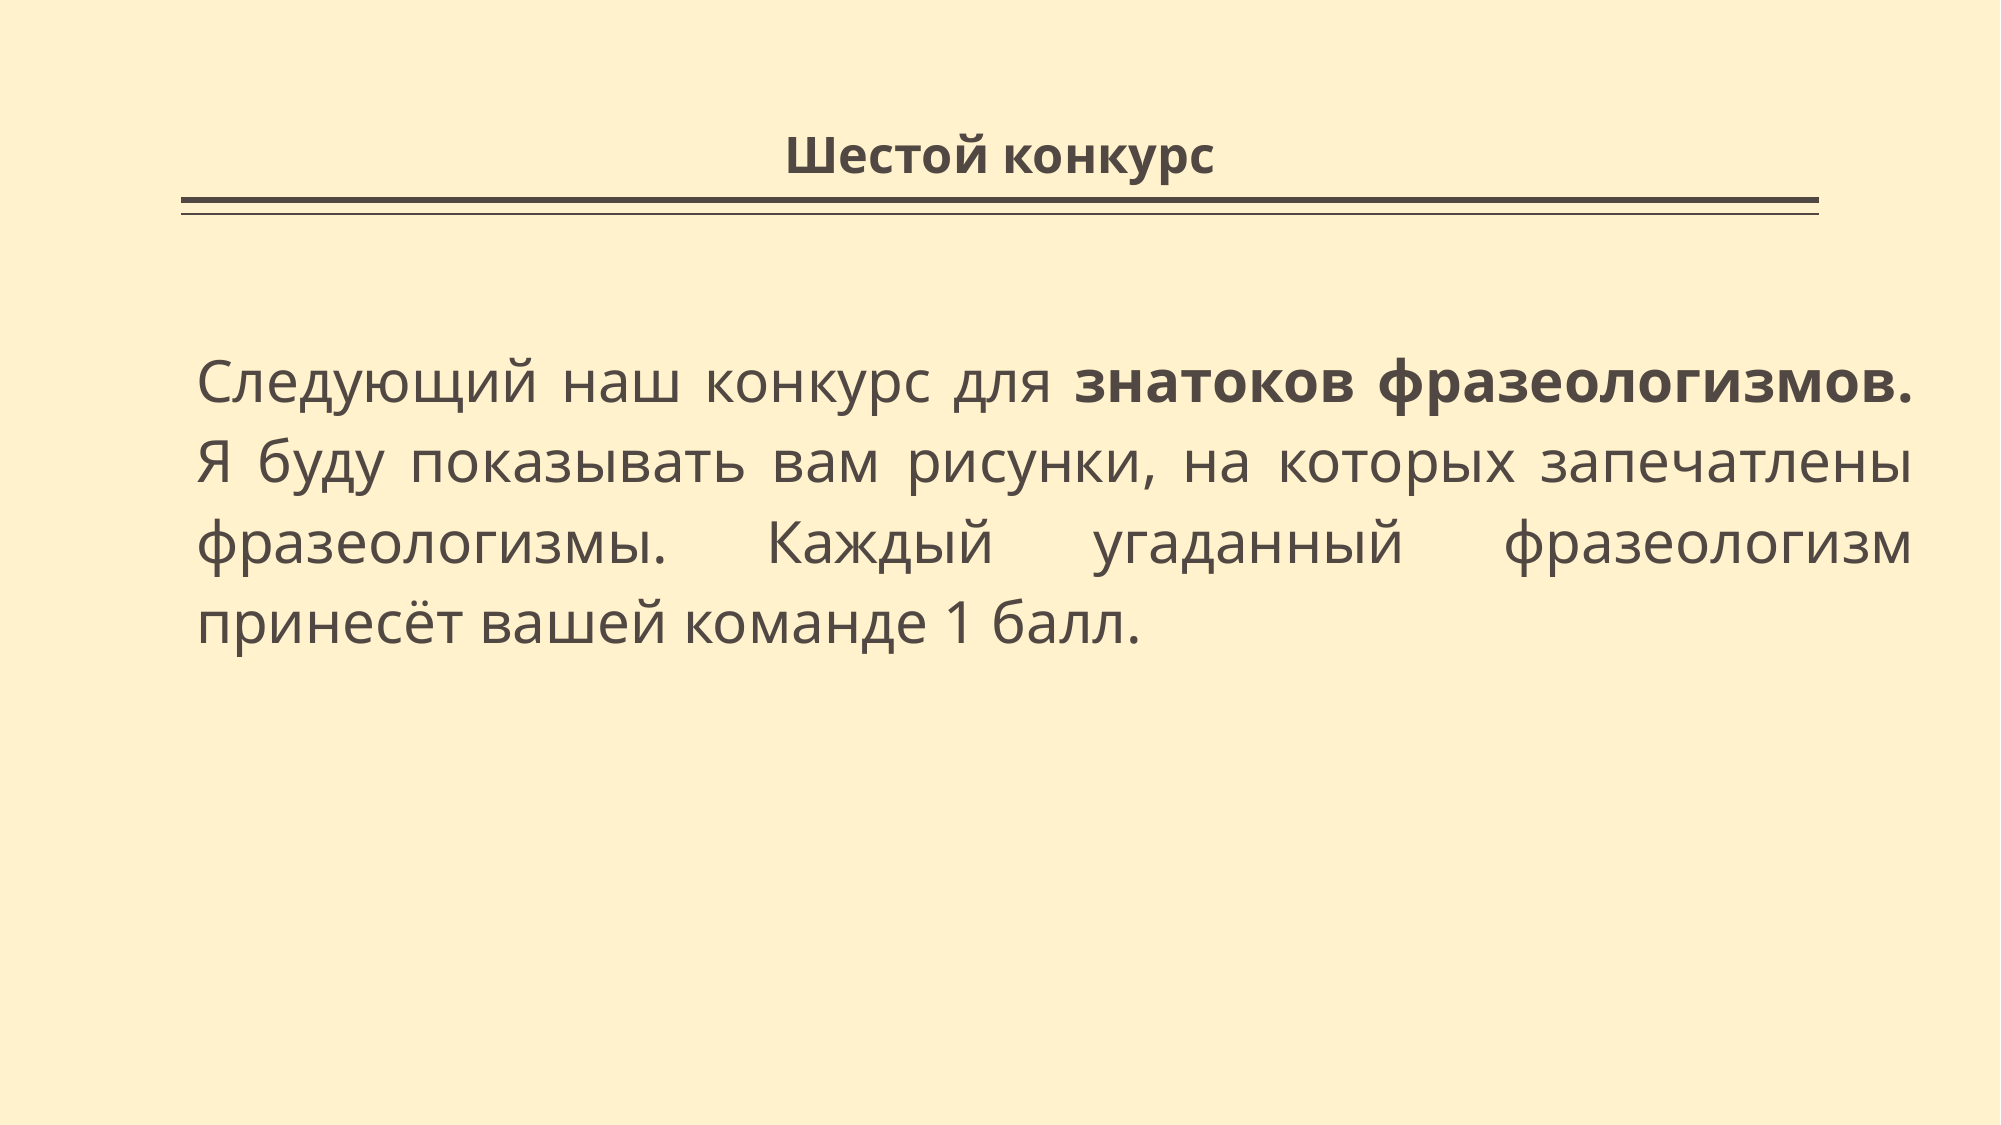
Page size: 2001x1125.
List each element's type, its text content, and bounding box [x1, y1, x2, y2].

title Шестой конкурс [181, 12, 1819, 193]
text_box Следующий наш конкурс для знатоков фразеологизмов. Я буду показывать вам рисунки, на которых запечатлены фразеологизмы. Каждый угаданный фразеологизм принесёт вашей команде 1 балл. [181, 326, 1929, 663]
